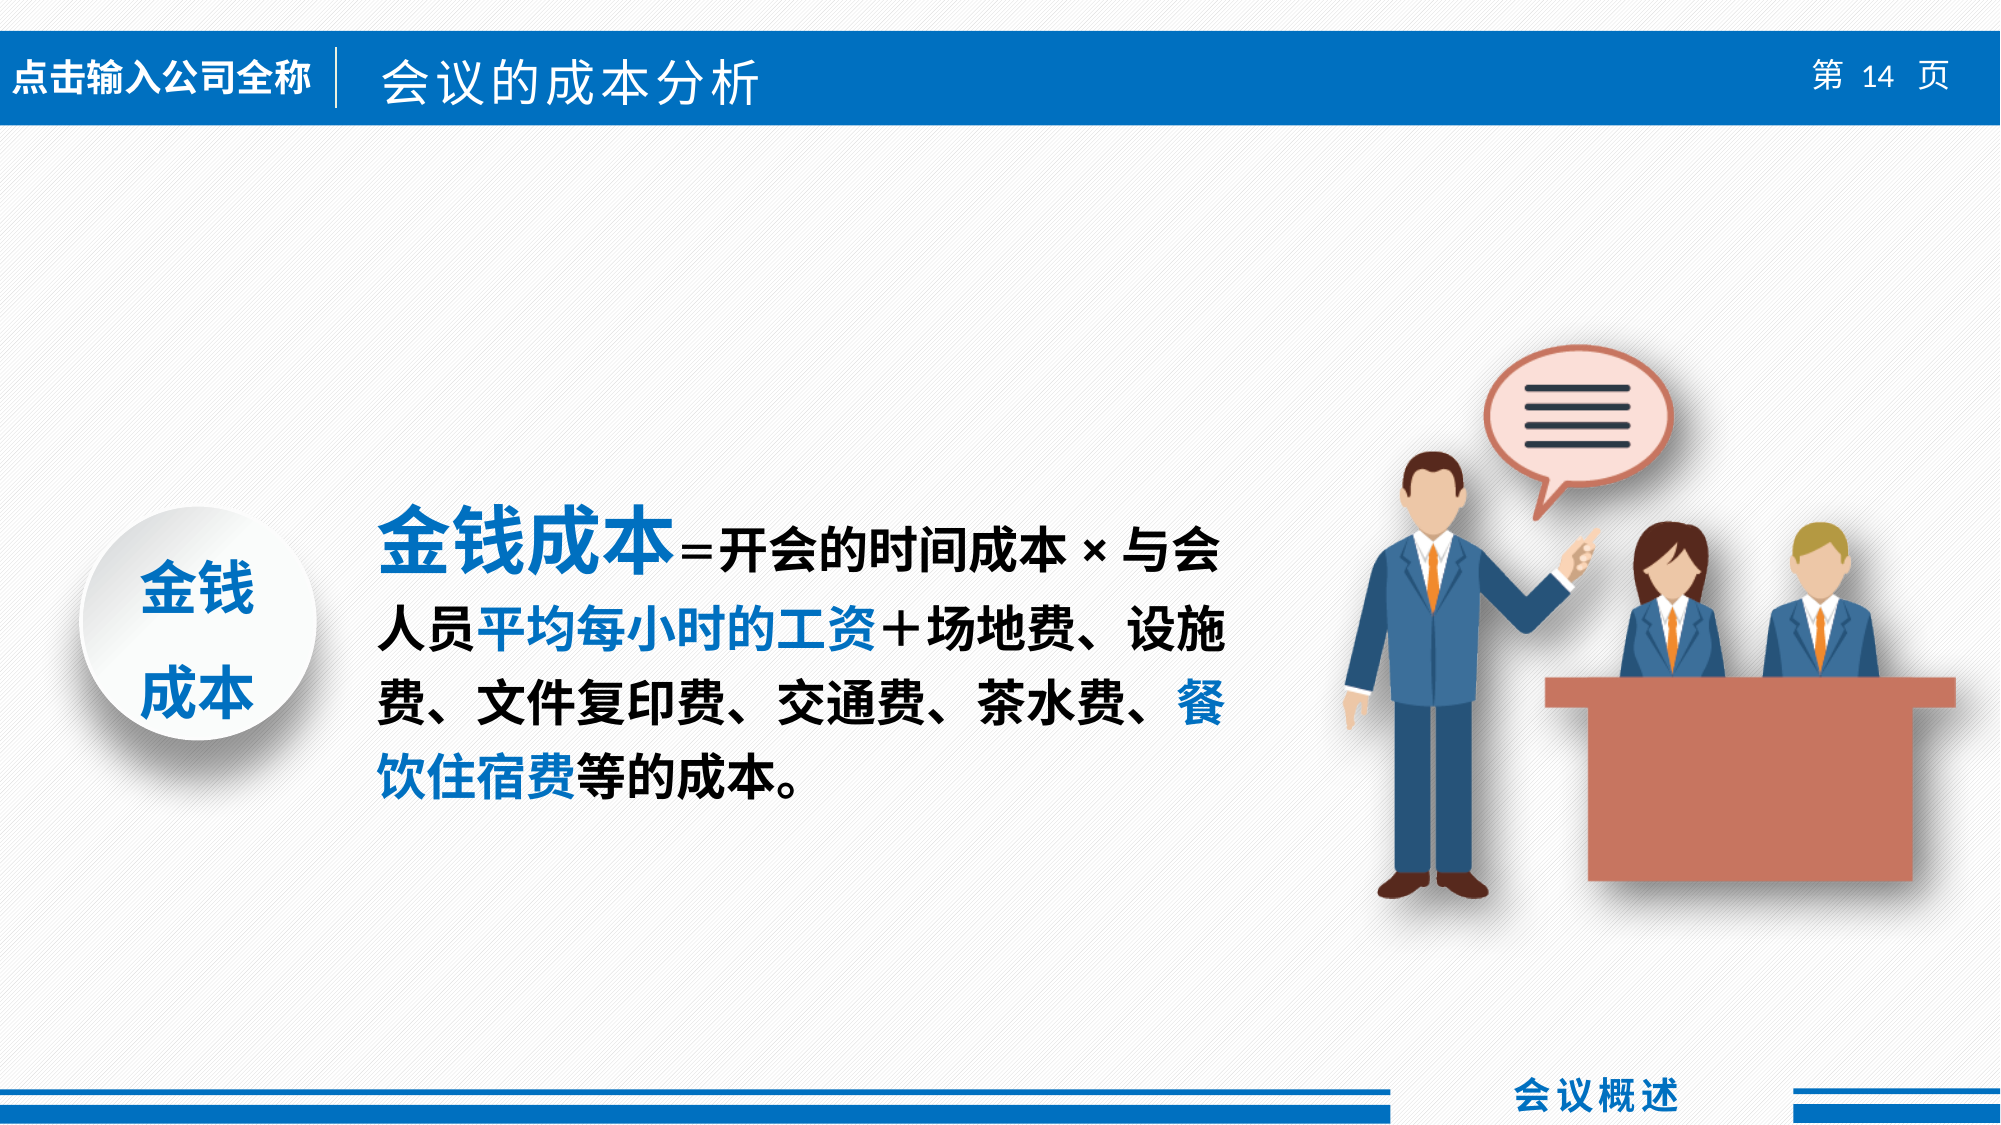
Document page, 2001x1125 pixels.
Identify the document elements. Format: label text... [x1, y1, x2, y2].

picture [1342, 344, 1957, 900]
text_box 金钱成本＝开会的时间成本×与会人员平均每小时的工资＋场地费、设施费、文件复印费、交通费、茶水费、餐饮住宿费等的成本。 [362, 465, 1248, 813]
text_box 金钱 成本 [78, 502, 317, 741]
